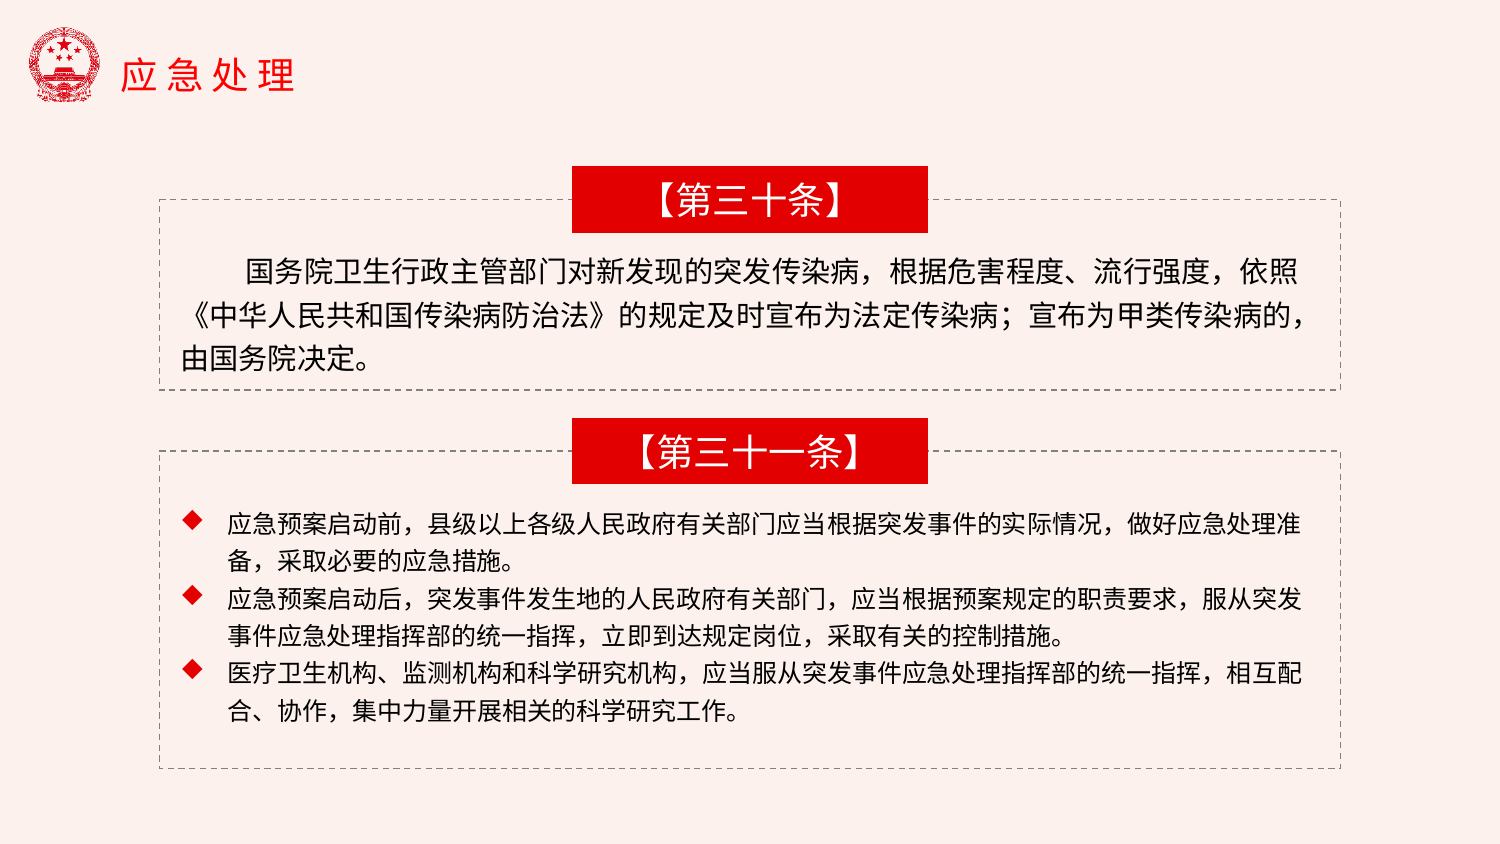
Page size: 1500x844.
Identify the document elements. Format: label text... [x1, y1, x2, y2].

picture [25, 24, 105, 108]
text_box [158, 199, 1342, 391]
text_box 【第三十一条】 [572, 417, 928, 484]
text_box 应急预案启动前，县级以上各级人民政府有关部门应当根据突发事件的实际情况，做好应急处理准备，采取必要的应急措施。 应急预案启动后，突发事件发生地的人民政府有关部门，应当根据预案规定的职责要求，服从突发事件应急处理指挥部的统一指挥，立即到达规定岗位，采取有关的控制措施。 医疗卫生机构、监测机构和科学研究机构，应当服从突发事件应急处理指挥部的统一指挥，相互配合、协作，集中力量开展相关的科学研究工作。 [168, 495, 1332, 731]
text_box 【第三十条】 [572, 166, 928, 233]
text_box [158, 450, 1342, 770]
text_box 国务院卫生行政主管部门对新发现的突发传染病，根据危害程度、流行强度，依照《中华人民共和国传染病防治法》的规定及时宣布为法定传染病；宣布为甲类传染病的，由国务院决定。 [168, 238, 1332, 382]
